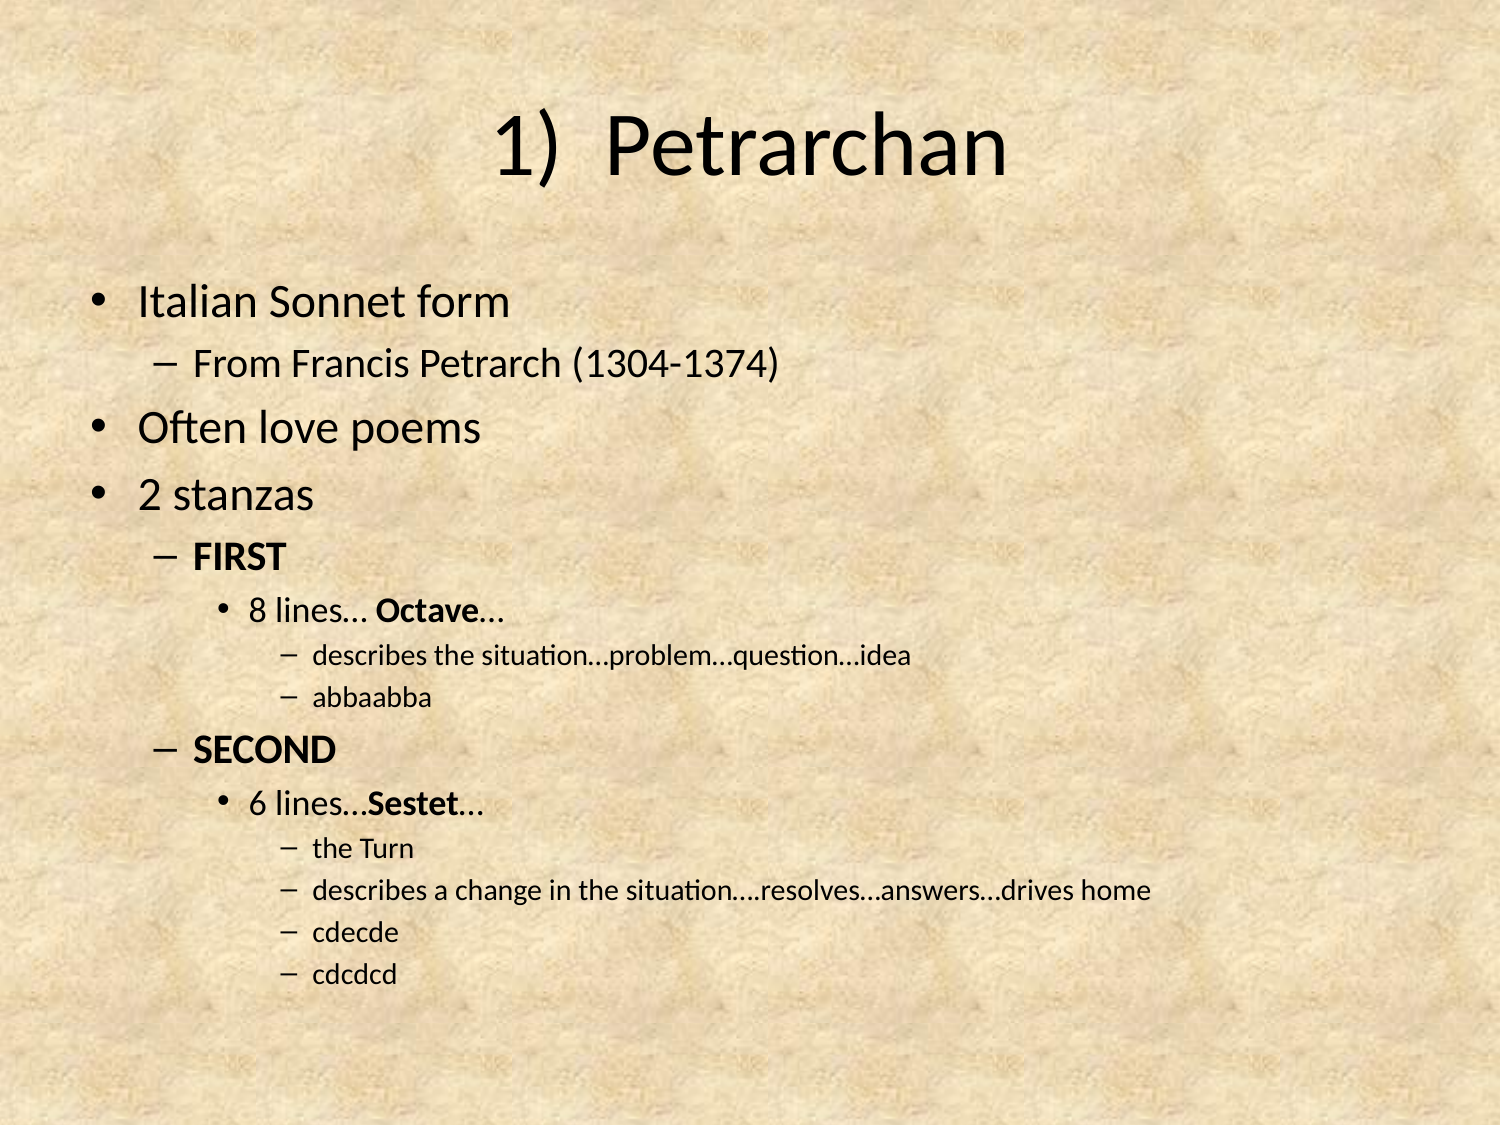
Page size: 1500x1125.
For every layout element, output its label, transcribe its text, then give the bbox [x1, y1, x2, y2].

list Italian Sonnet form From Francis Petrarch (1304-1374) Often love poems 2 stanzas FIRST 8 lines… Octave… describes the situation…problem…question…idea abbaabba SECOND 6 lines…Sestet… the Turn describes a change in the situation….resolves…answers…drives home cdecde cdcdcd [75, 262, 1425, 1005]
picture [0, 0, 1500, 1125]
title 1) Petrarchan [75, 45, 1425, 233]
